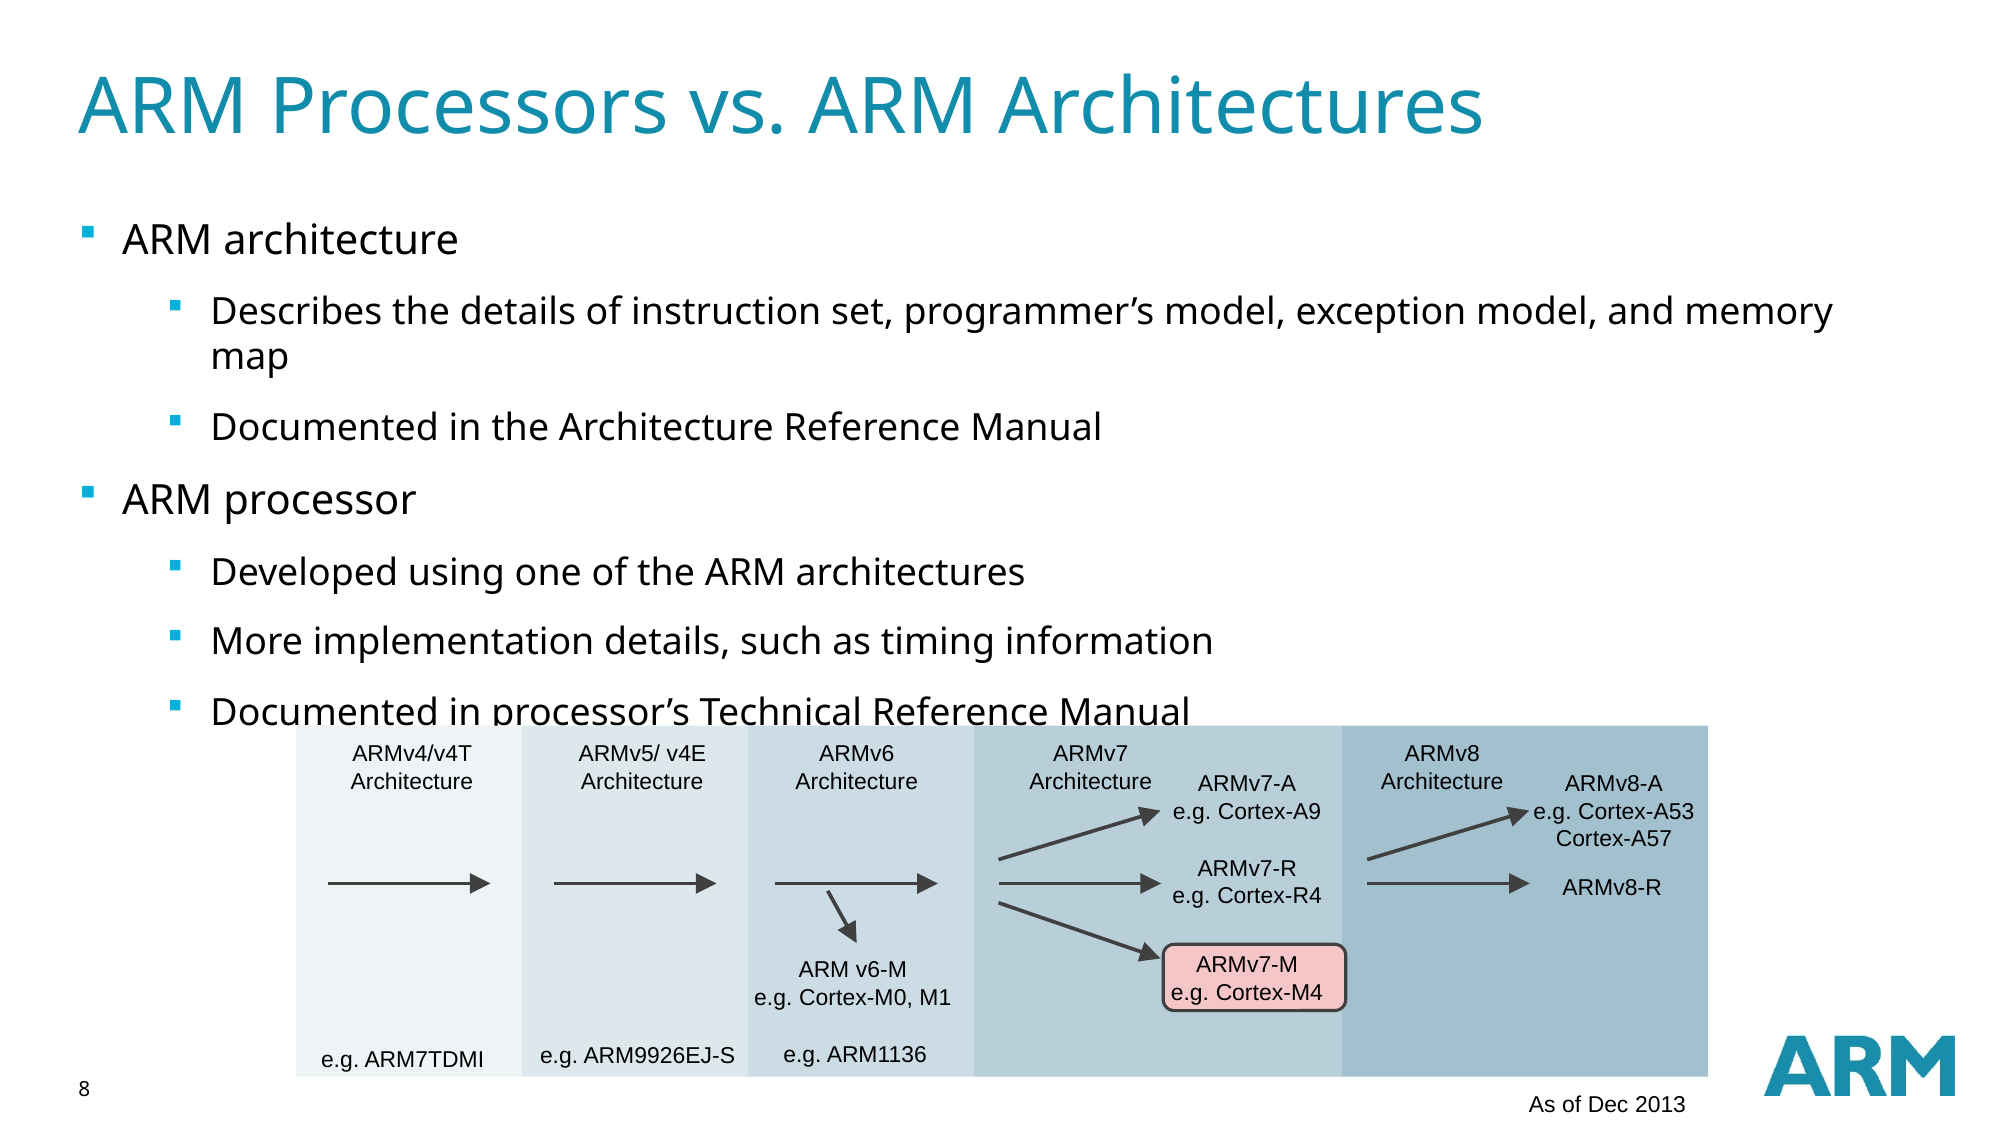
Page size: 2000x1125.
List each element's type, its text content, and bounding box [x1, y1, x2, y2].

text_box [286, 725, 1725, 1125]
list ARM architecture Describes the details of instruction set, programmer’s model, exception model, and memory map Documented in the Architecture Reference Manual ARM processor Developed using one of the ARM architectures More implementation details, such as timing information Documented in processor’s Technical Reference Manual [78, 212, 1909, 732]
picture [1763, 1035, 1955, 1096]
title ARM Processors vs. ARM Architectures [78, 55, 1910, 150]
